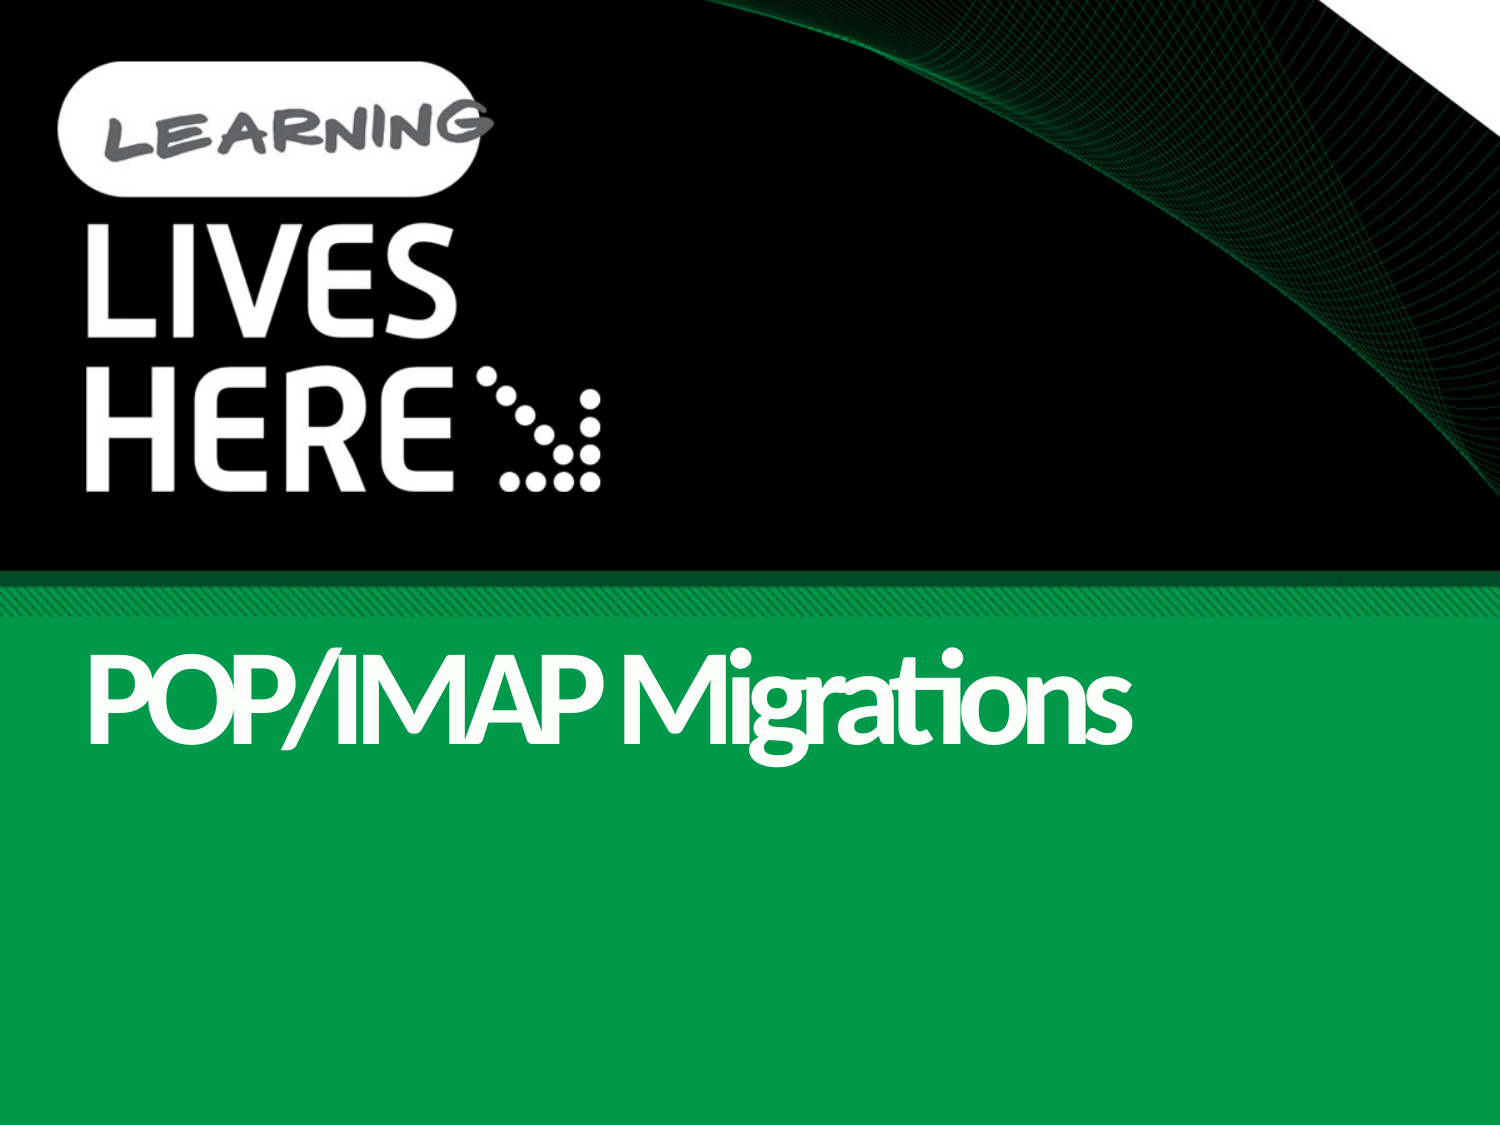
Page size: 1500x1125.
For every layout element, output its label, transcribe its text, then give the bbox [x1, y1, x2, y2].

picture [0, 0, 1500, 1125]
list POP/IMAP Migrations [83, 625, 1344, 800]
